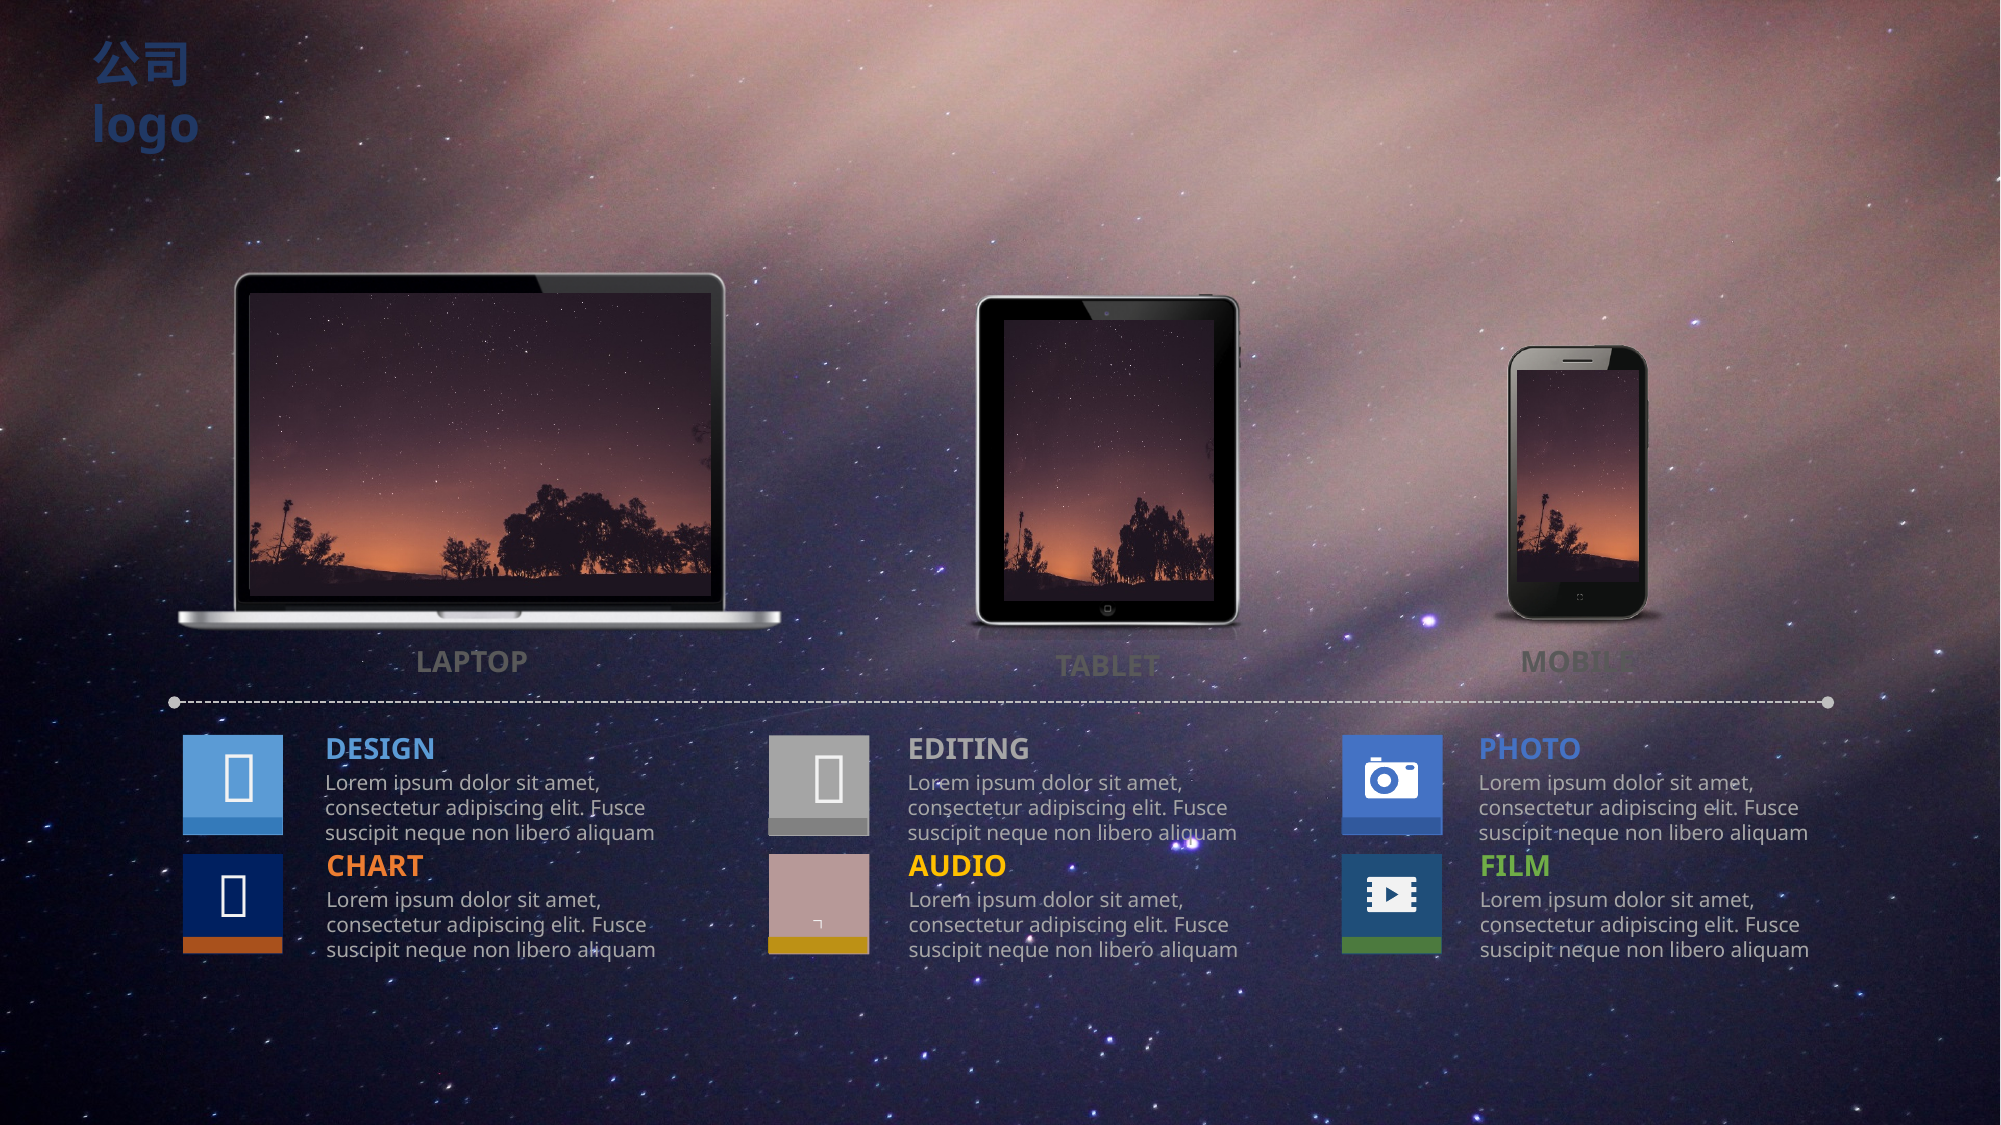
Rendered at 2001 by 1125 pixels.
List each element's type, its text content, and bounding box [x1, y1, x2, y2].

text_box AUDIO Lorem ipsum dolor sit amet, consectetur adipiscing elit. Fusce suscipit neque non libero aliquam [893, 840, 1291, 953]
text_box PHOTO Lorem ipsum dolor sit amet, consectetur adipiscing elit. Fusce suscipit neque non libero aliquam [1463, 722, 1861, 836]
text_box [1365, 757, 1418, 799]
text_box EDITING Lorem ipsum dolor sit amet, consectetur adipiscing elit. Fusce suscipit neque non libero aliquam [892, 722, 1290, 836]
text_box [959, 284, 1252, 640]
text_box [768, 735, 870, 836]
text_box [1469, 337, 1683, 629]
text_box FILM Lorem ipsum dolor sit amet, consectetur adipiscing elit. Fusce suscipit neque non libero aliquam [1464, 839, 1862, 953]
picture [0, 0, 2001, 1125]
text_box 公司logo [76, 25, 281, 161]
text_box DESIGN Lorem ipsum dolor sit amet, consectetur adipiscing elit. Fusce suscipit neque non libero aliquam [310, 722, 707, 836]
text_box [152, 245, 817, 657]
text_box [182, 854, 283, 955]
text_box CHART Lorem ipsum dolor sit amet, consectetur adipiscing elit. Fusce suscipit neque non libero aliquam [311, 839, 708, 953]
text_box TABLET [960, 639, 1256, 683]
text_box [1341, 854, 1442, 955]
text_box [1341, 734, 1443, 836]
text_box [182, 734, 283, 836]
text_box MOBILE [1429, 635, 1726, 679]
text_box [768, 854, 870, 955]
text_box LAPTOP [324, 657, 620, 679]
